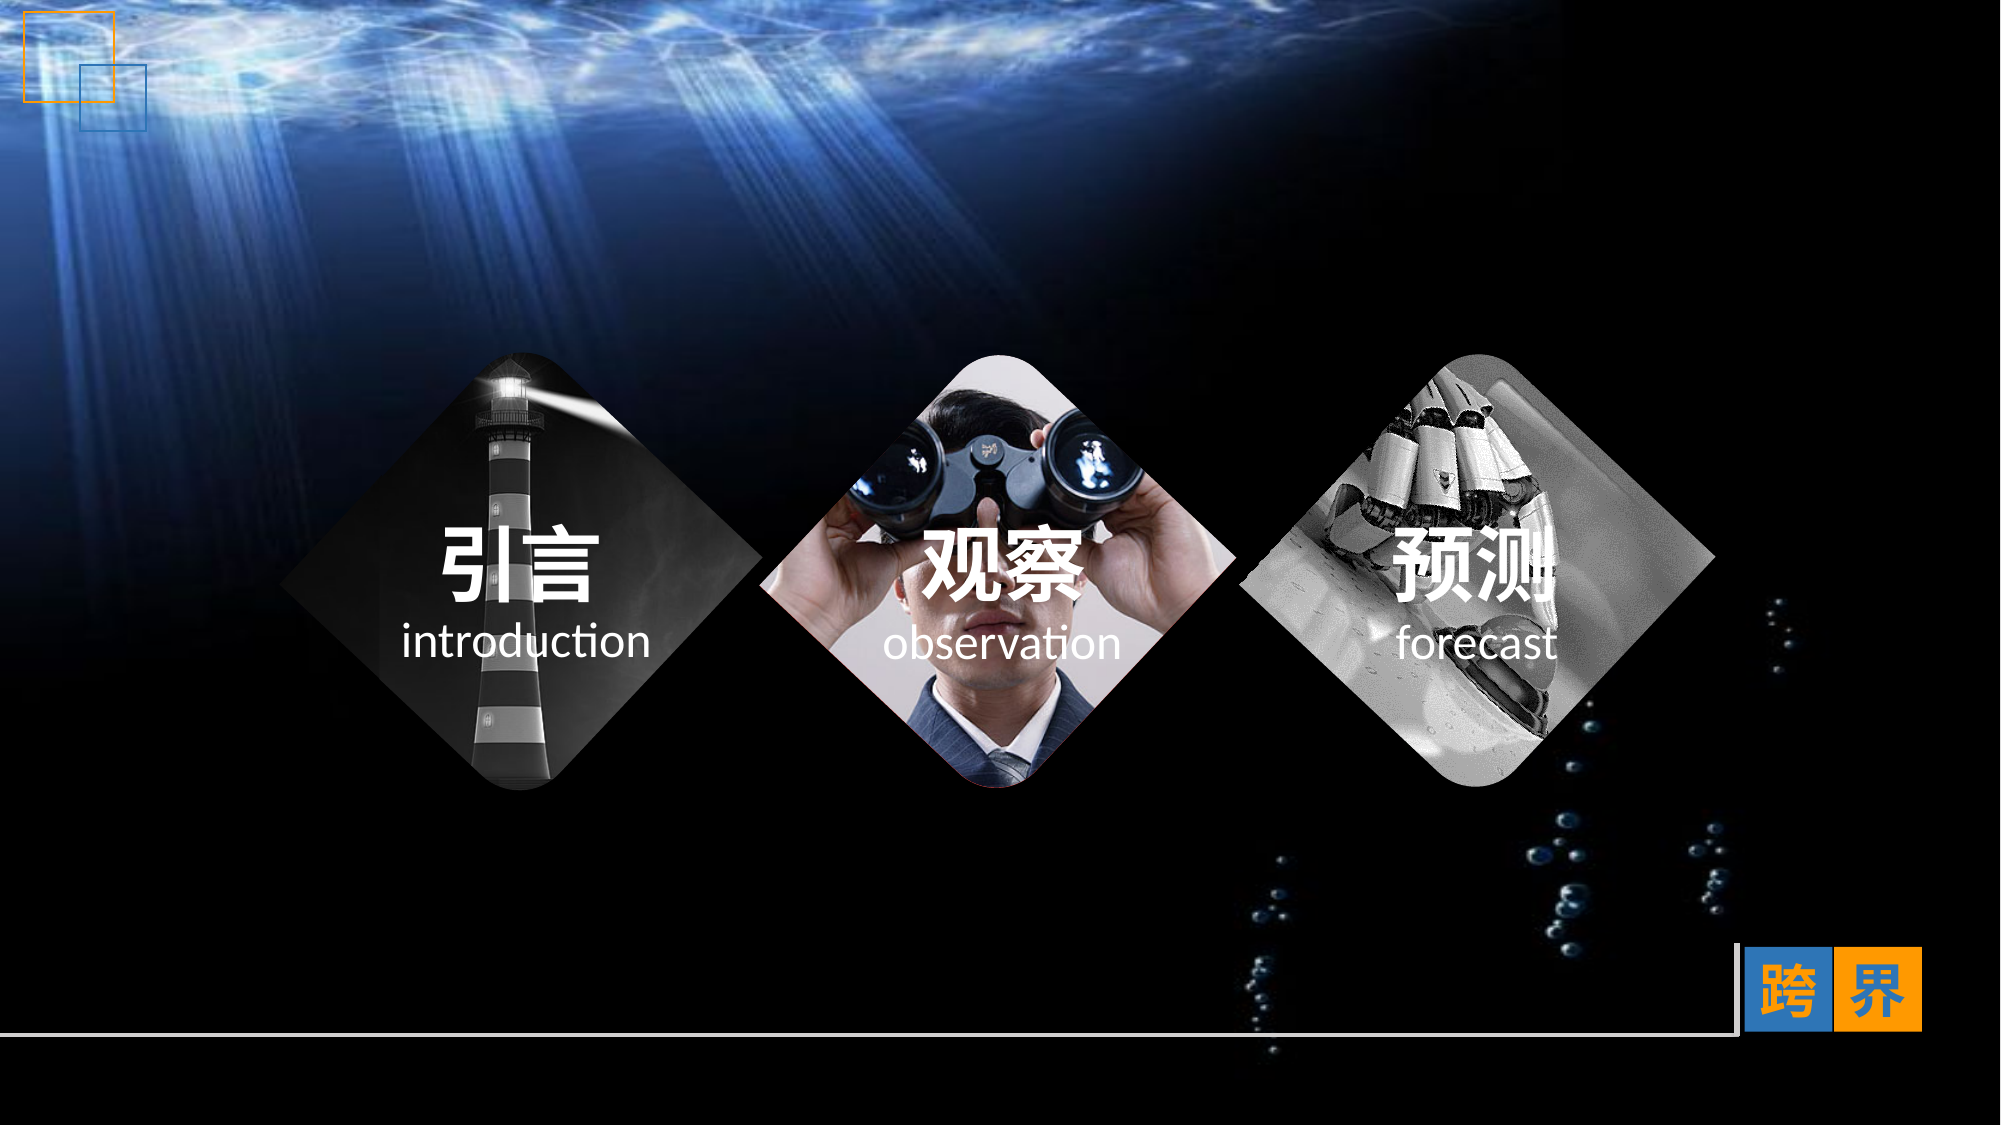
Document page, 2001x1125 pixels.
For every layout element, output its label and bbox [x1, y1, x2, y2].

picture [0, 0, 2001, 1125]
text_box [279, 352, 763, 791]
